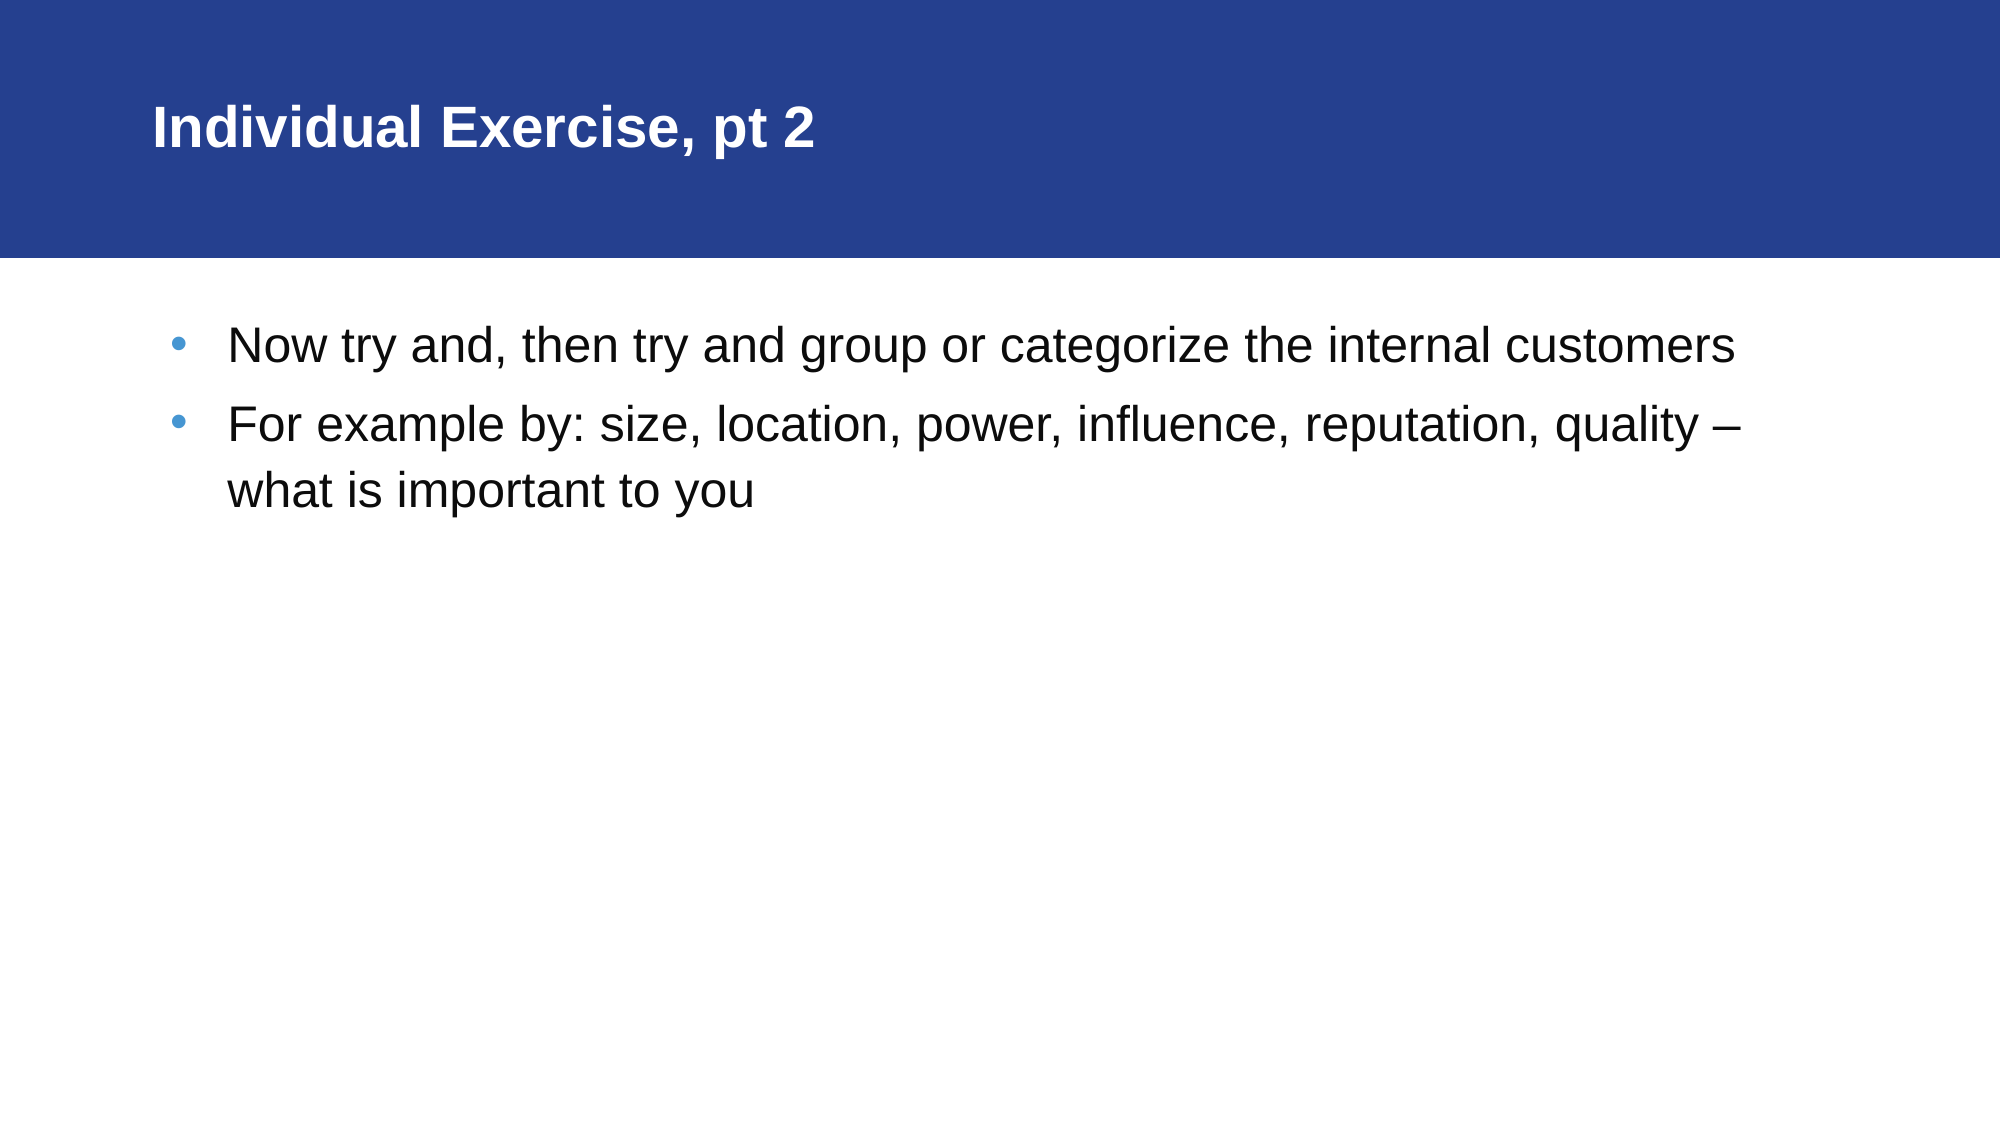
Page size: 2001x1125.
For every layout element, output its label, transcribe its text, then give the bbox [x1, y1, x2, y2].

title Individual Exercise, pt 2 [137, 20, 1863, 238]
list Now try and, then try and group or categorize the internal customers For example by: size, location, power, influence, reputation, quality – what is important to you [137, 299, 1863, 1025]
